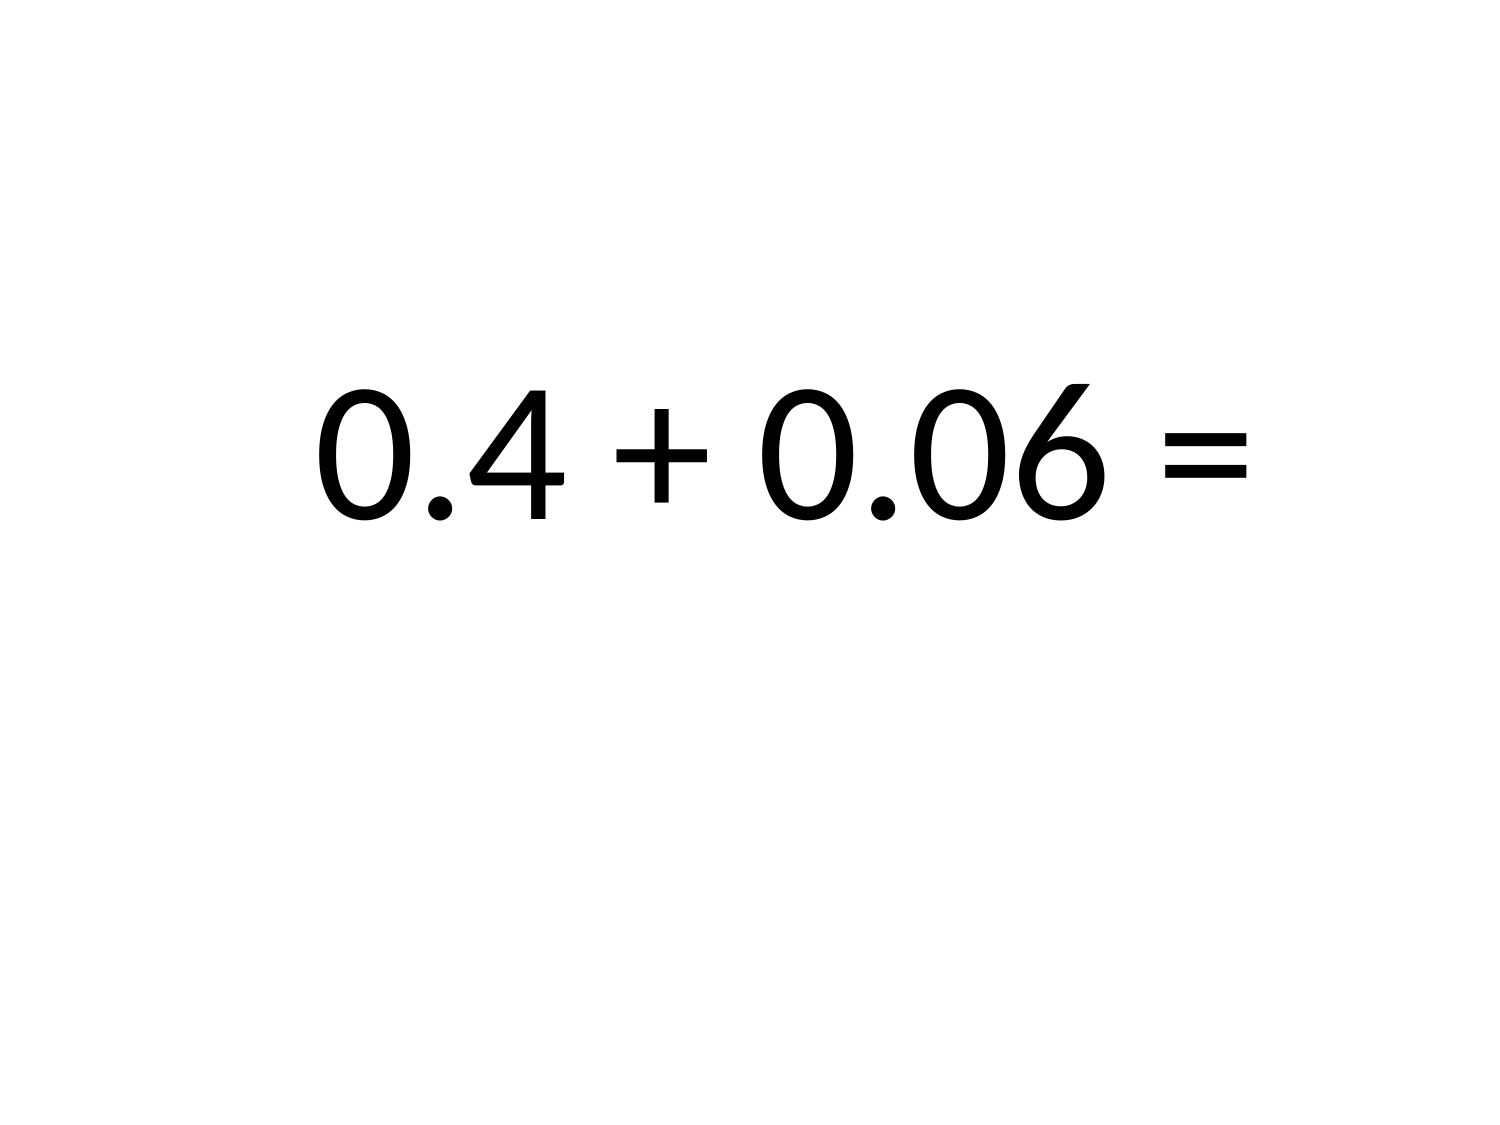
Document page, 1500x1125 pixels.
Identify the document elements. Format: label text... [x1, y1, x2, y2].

text_box 0.4 + 0.06 = [299, 312, 1413, 568]
